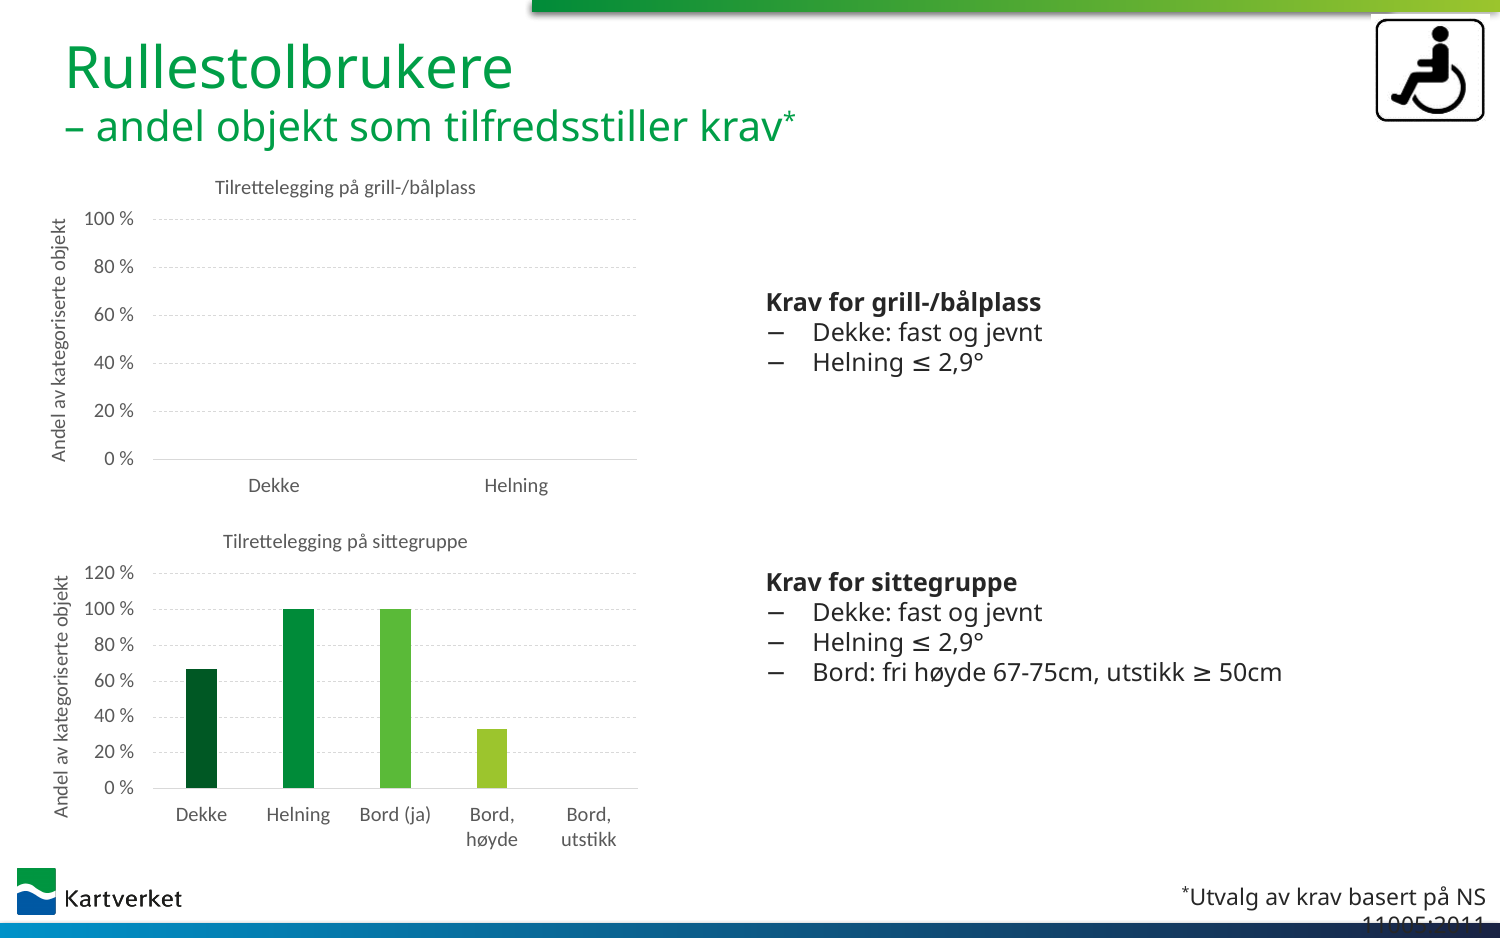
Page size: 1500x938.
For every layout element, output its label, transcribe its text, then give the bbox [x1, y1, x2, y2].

picture [41, 166, 650, 505]
picture [1371, 13, 1491, 127]
picture [41, 520, 650, 859]
text_box *Utvalg av krav basert på NS 11005:2011 [1068, 873, 1500, 938]
text_box Rullestolbrukere – andel objekt som tilfredsstiller krav* [49, 14, 1431, 158]
text_box Krav for sittegruppe Dekke: fast og jevnt Helning ≤ 2,9° Bord: fri høyde 67-75cm, utstikk ≥ 50cm [750, 559, 1500, 694]
text_box Krav for grill-/bålplass Dekke: fast og jevnt Helning ≤ 2,9° [750, 279, 1452, 384]
